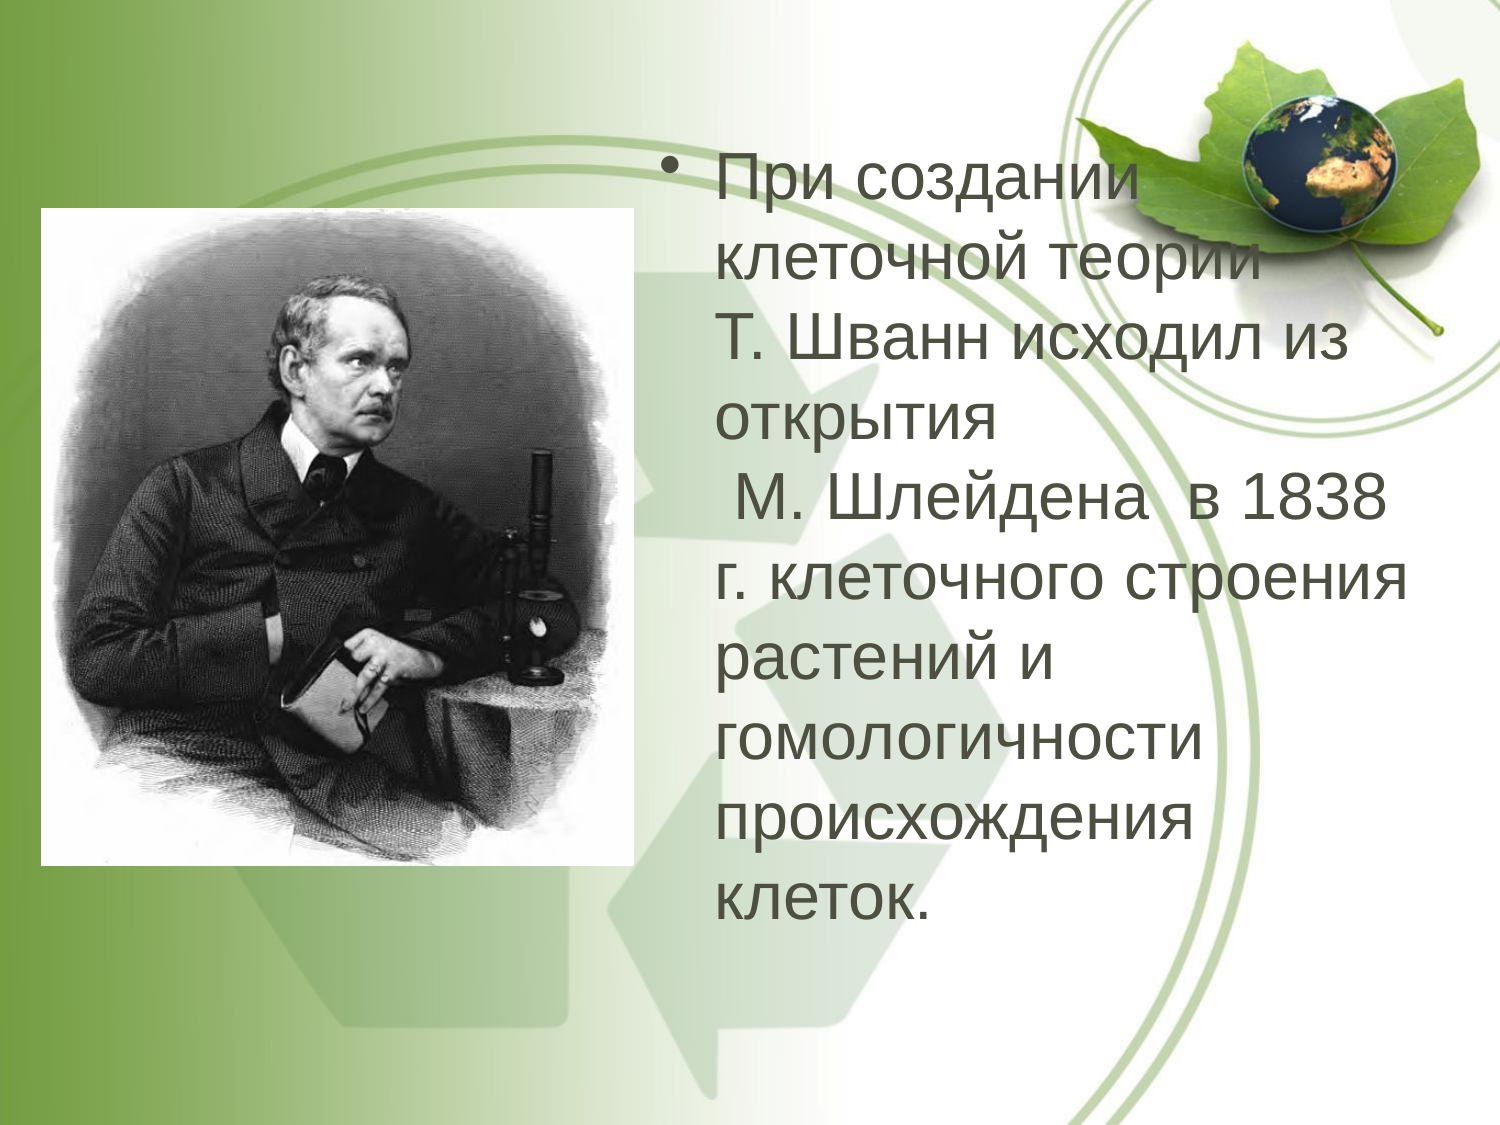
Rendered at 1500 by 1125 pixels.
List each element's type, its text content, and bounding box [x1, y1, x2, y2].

picture [0, 0, 1500, 1125]
list При создании клеточной теории Т. Шванн исходил из открытия М. Шлейдена в 1838 г. клеточного строения растений и гомологичности происхождения клеток. [643, 125, 1427, 1047]
